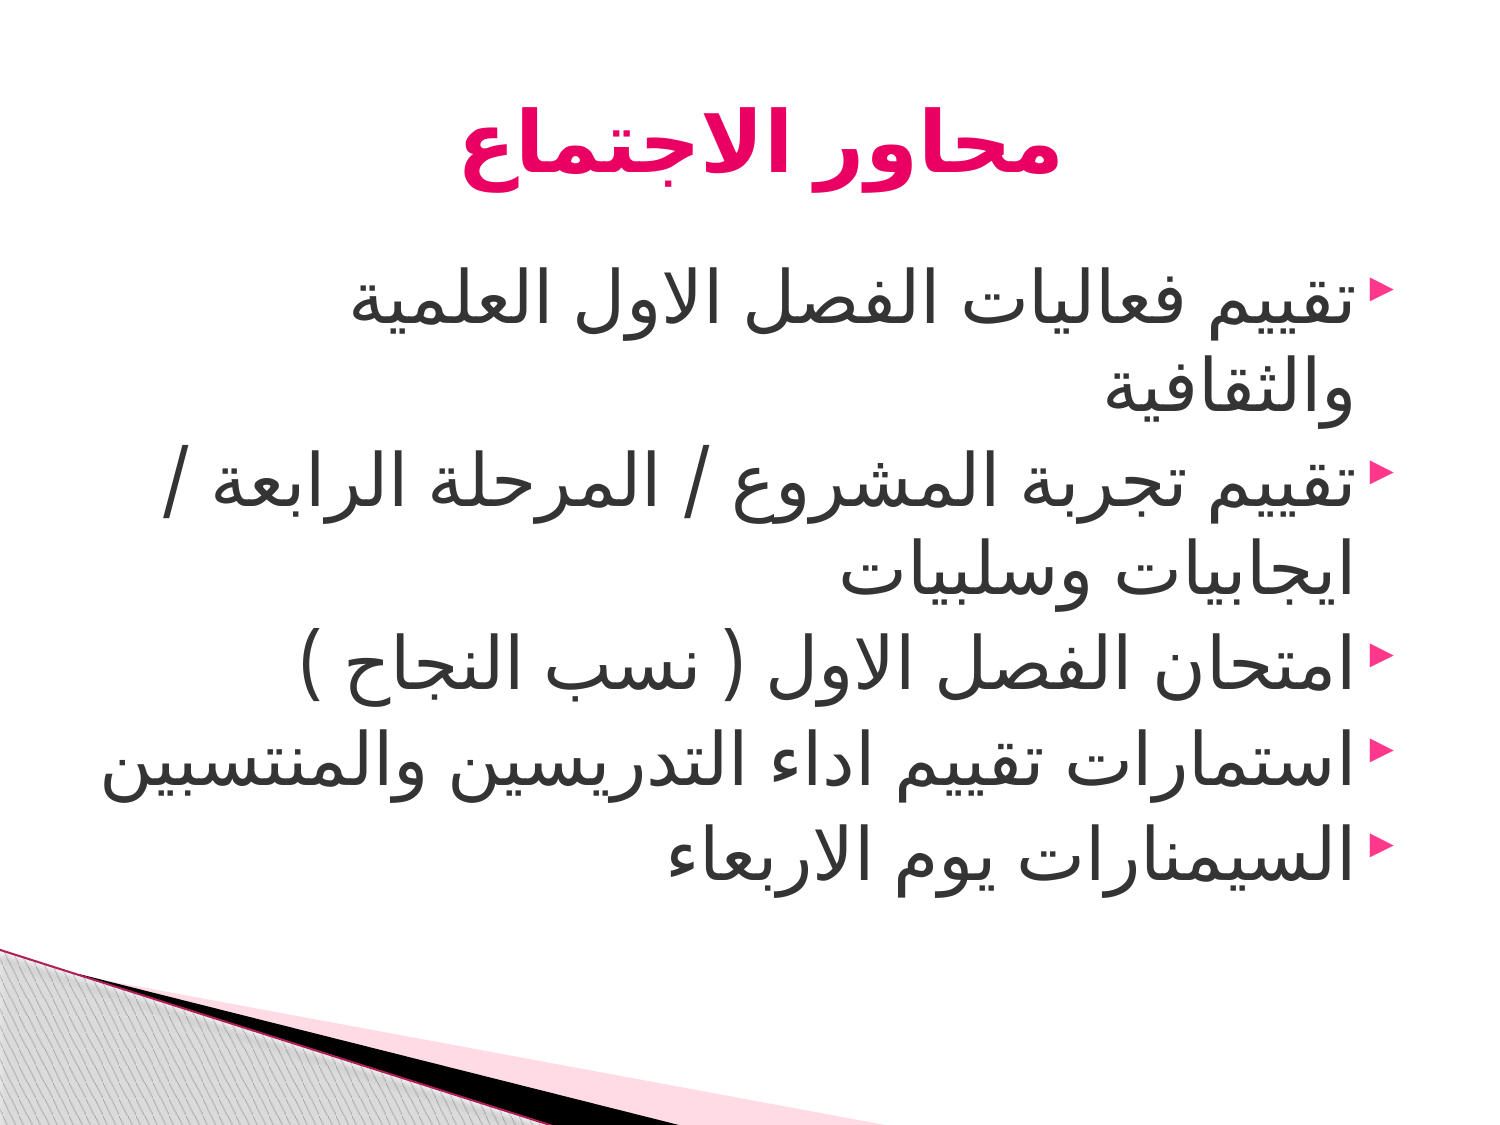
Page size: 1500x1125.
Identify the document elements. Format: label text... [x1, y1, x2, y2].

list تقييم فعاليات الفصل الاول العلمية والثقافية تقييم تجربة المشروع / المرحلة الرابعة / ايجابيات وسلبيات امتحان الفصل الاول ( نسب النجاح ) استمارات تقييم اداء التدريسين والمنتسبين السيمنارات يوم الاربعاء [75, 243, 1425, 986]
title محاور الاجتماع [75, 45, 1425, 233]
